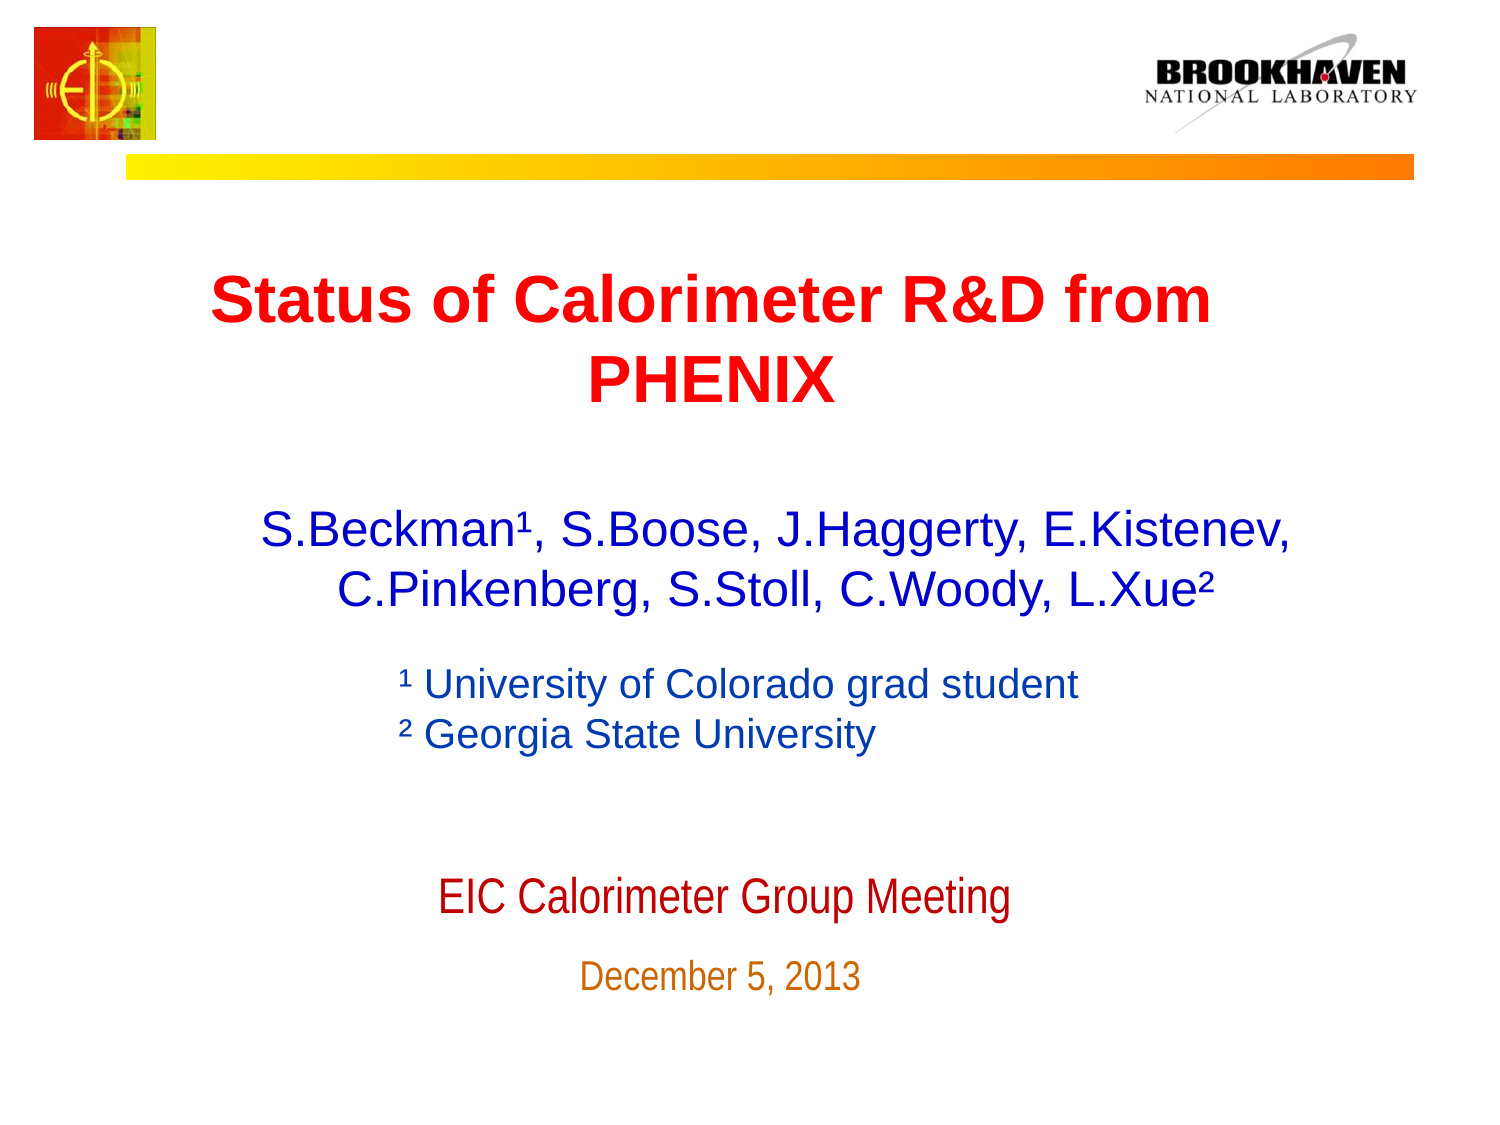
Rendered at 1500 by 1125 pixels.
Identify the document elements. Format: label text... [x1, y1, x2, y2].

text_box Status of Calorimeter R&D from PHENIX [165, 248, 1259, 424]
picture [33, 27, 156, 141]
text_box [126, 154, 1414, 180]
picture [1137, 27, 1426, 141]
text_box EIC Calorimeter Group Meeting December 5, 2013 [287, 855, 1163, 1006]
text_box S.Beckman¹, S.Boose, J.Haggerty, E.Kistenev, C.Pinkenberg, S.Stoll, C.Woody, L.Xue² ¹ University of Colorado grad student ² Georgia State University [165, 489, 1388, 765]
